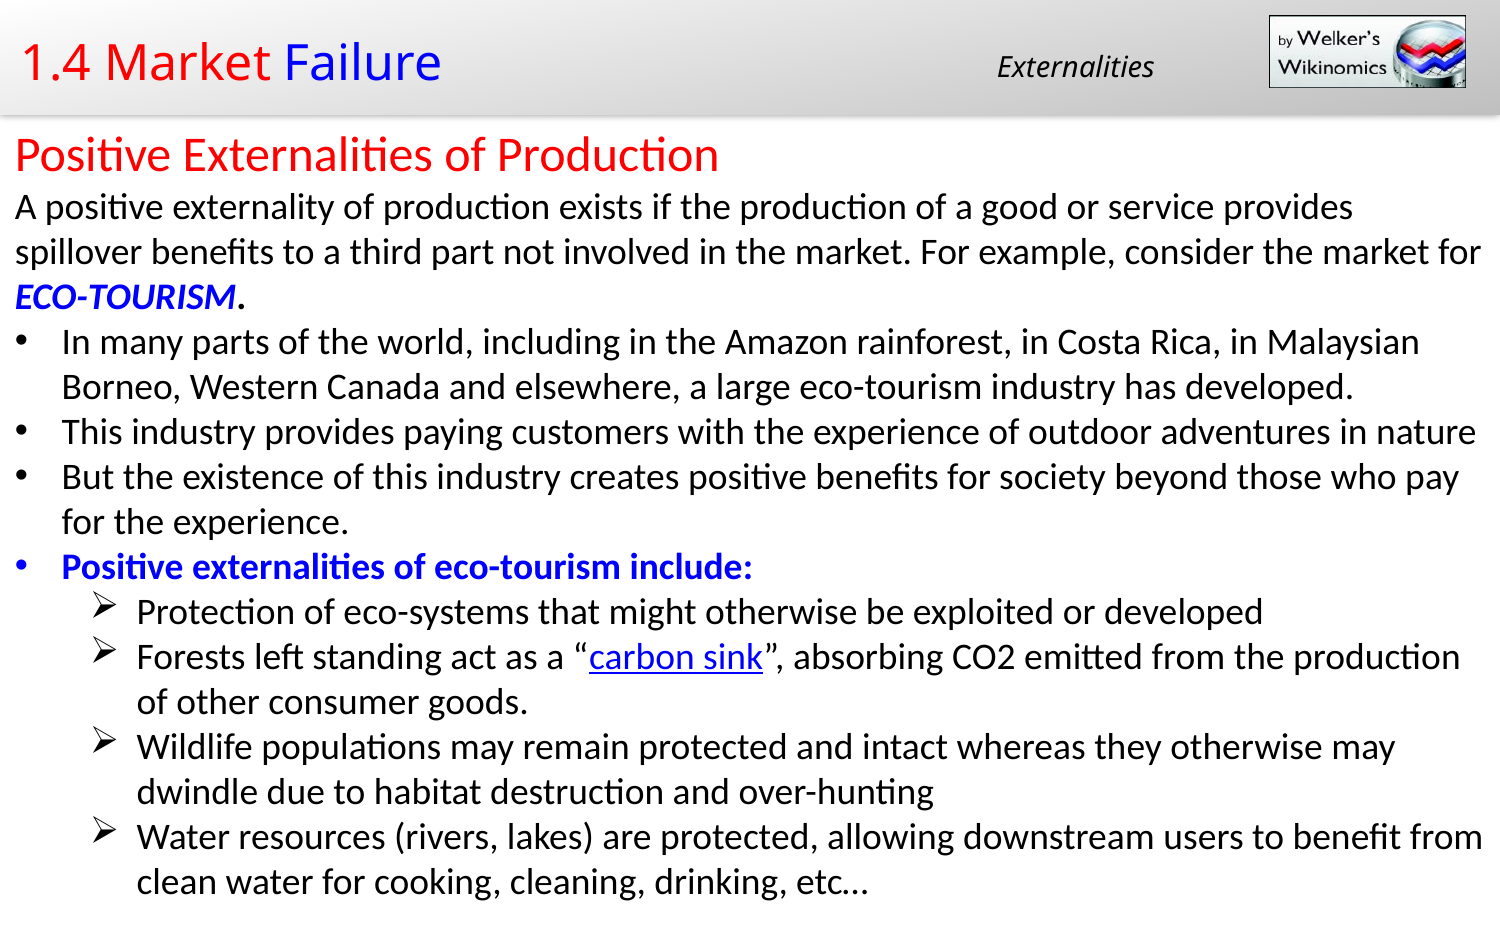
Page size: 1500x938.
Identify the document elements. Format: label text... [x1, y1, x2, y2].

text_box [0, 0, 1500, 115]
text_box Positive Externalities of Production A positive externality of production exists if the production of a good or service provides spillover benefits to a third part not involved in the market. For example, consider the market for ECO-TOURISM. In many parts of the world, including in the Amazon rainforest, in Costa Rica, in Malaysian Borneo, Western Canada and elsewhere, a large eco-tourism industry has developed. This industry provides paying customers with the experience of outdoor adventures in nature But the existence of this industry creates positive benefits for society beyond those who pay for the experience. Positive externalities of eco-tourism include: Protection of eco-systems that might otherwise be exploited or developed Forests left standing act as a “carbon sink”, absorbing CO2 emitted from the production of other consumer goods. Wildlife populations may remain protected and intact whereas they otherwise may dwindle due to habitat destruction and over-hunting Water resources (rivers, lakes) are protected, allowing downstream users to benefit from clean water for cooking, cleaning, drinking, etc… [0, 123, 1500, 910]
